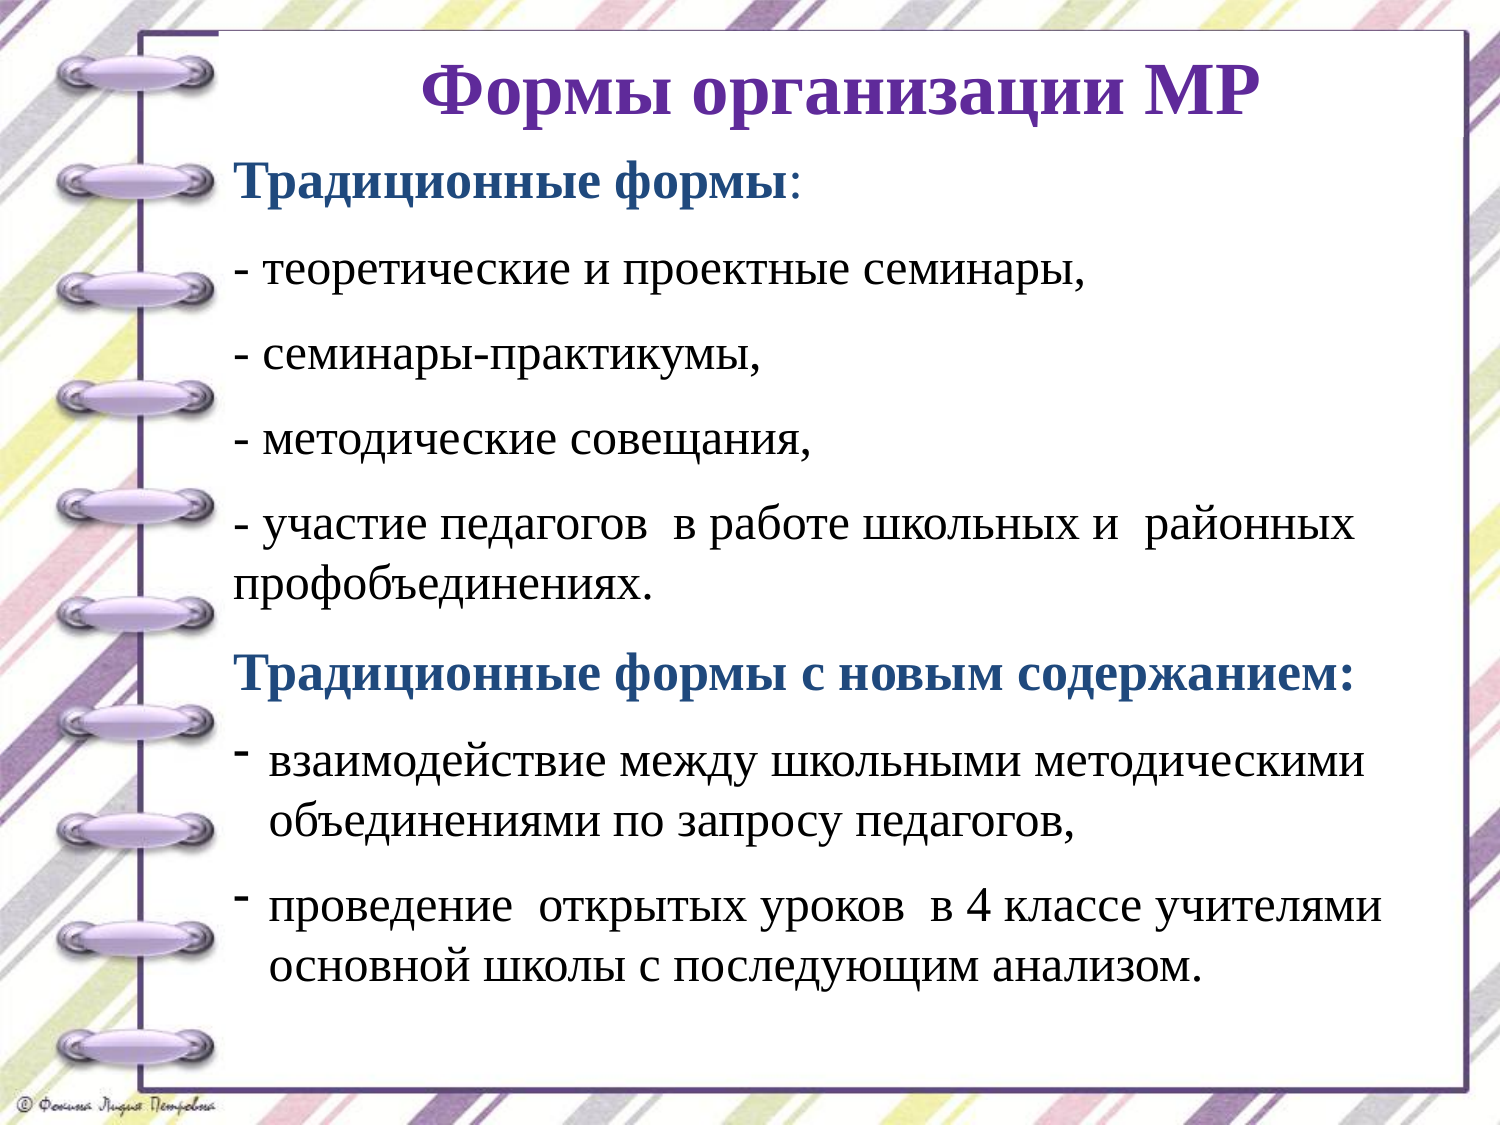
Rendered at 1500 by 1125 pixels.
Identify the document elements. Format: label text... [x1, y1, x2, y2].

text_box Традиционные формы: - теоретические и проектные семинары, - семинары-практикумы, - методические совещания, - участие педагогов в работе школьных и районных профобъединениях. Традиционные формы с новым содержанием: взаимодействие между школьными методическими объединениями по запросу педагогов, проведение открытых уроков в 4 классе учителями основной школы с последующим анализом. [218, 137, 1500, 1125]
picture [0, 0, 1500, 1125]
title Формы организации МР [218, 31, 1464, 137]
